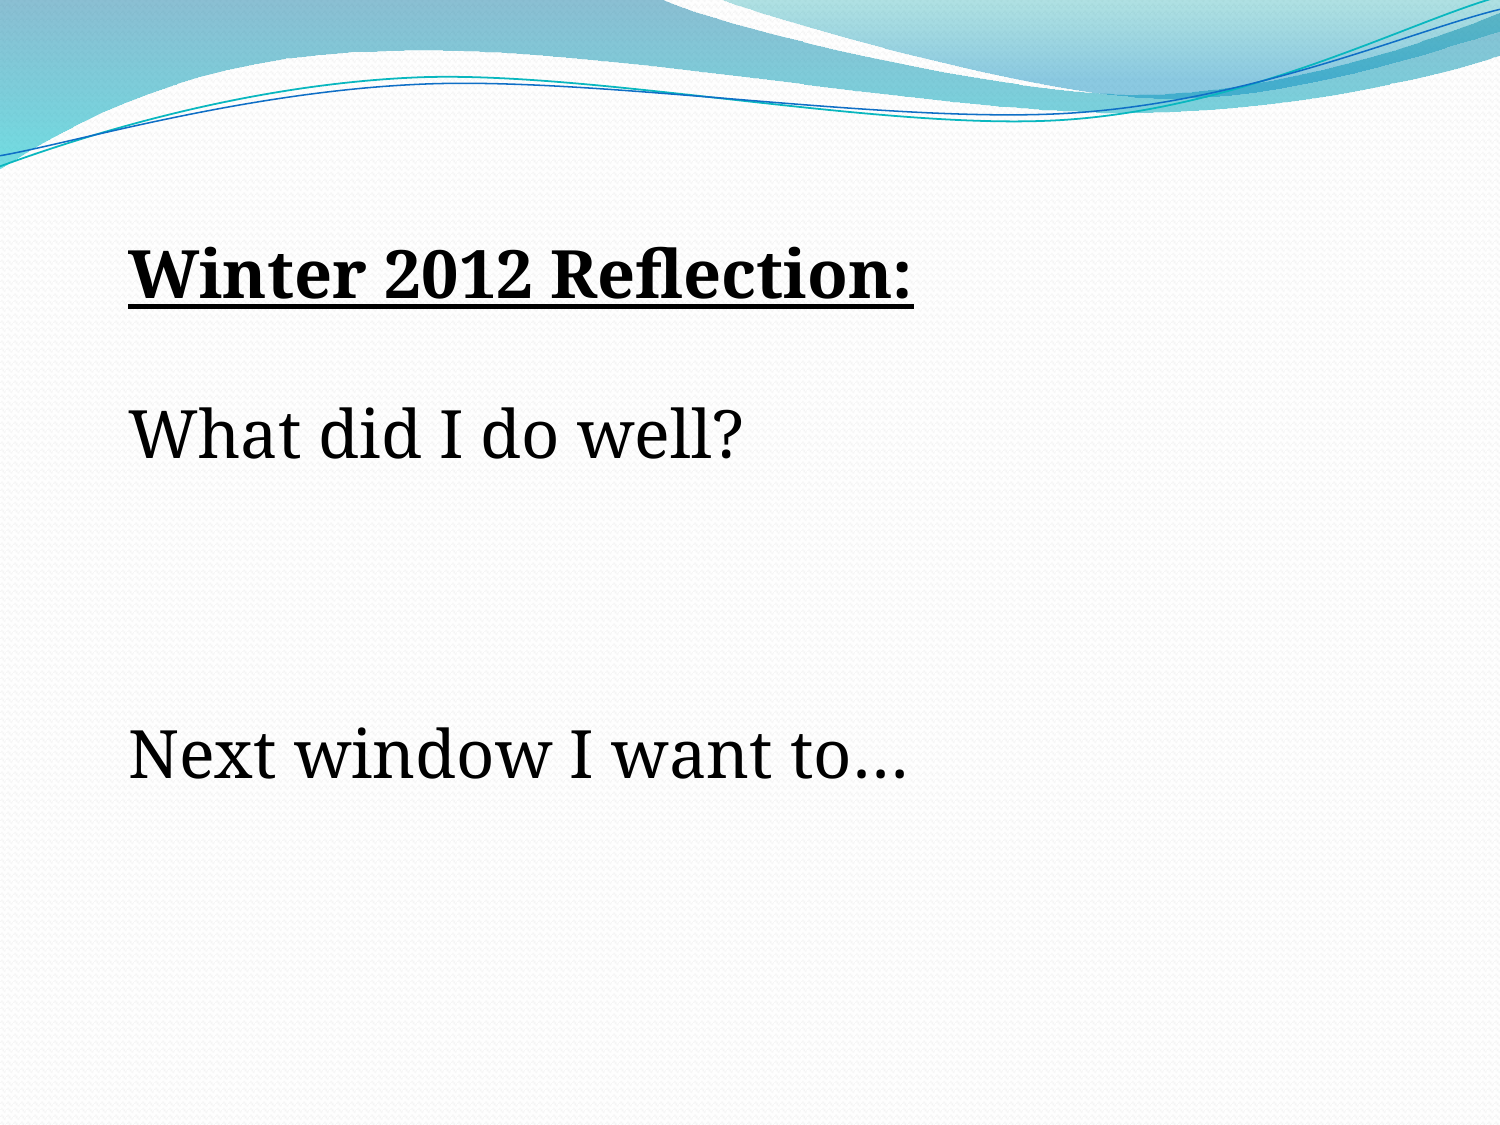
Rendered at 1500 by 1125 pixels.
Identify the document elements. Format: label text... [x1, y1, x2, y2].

text_box Winter 2012 Reflection: What did I do well? Next window I want to… [113, 179, 1158, 870]
